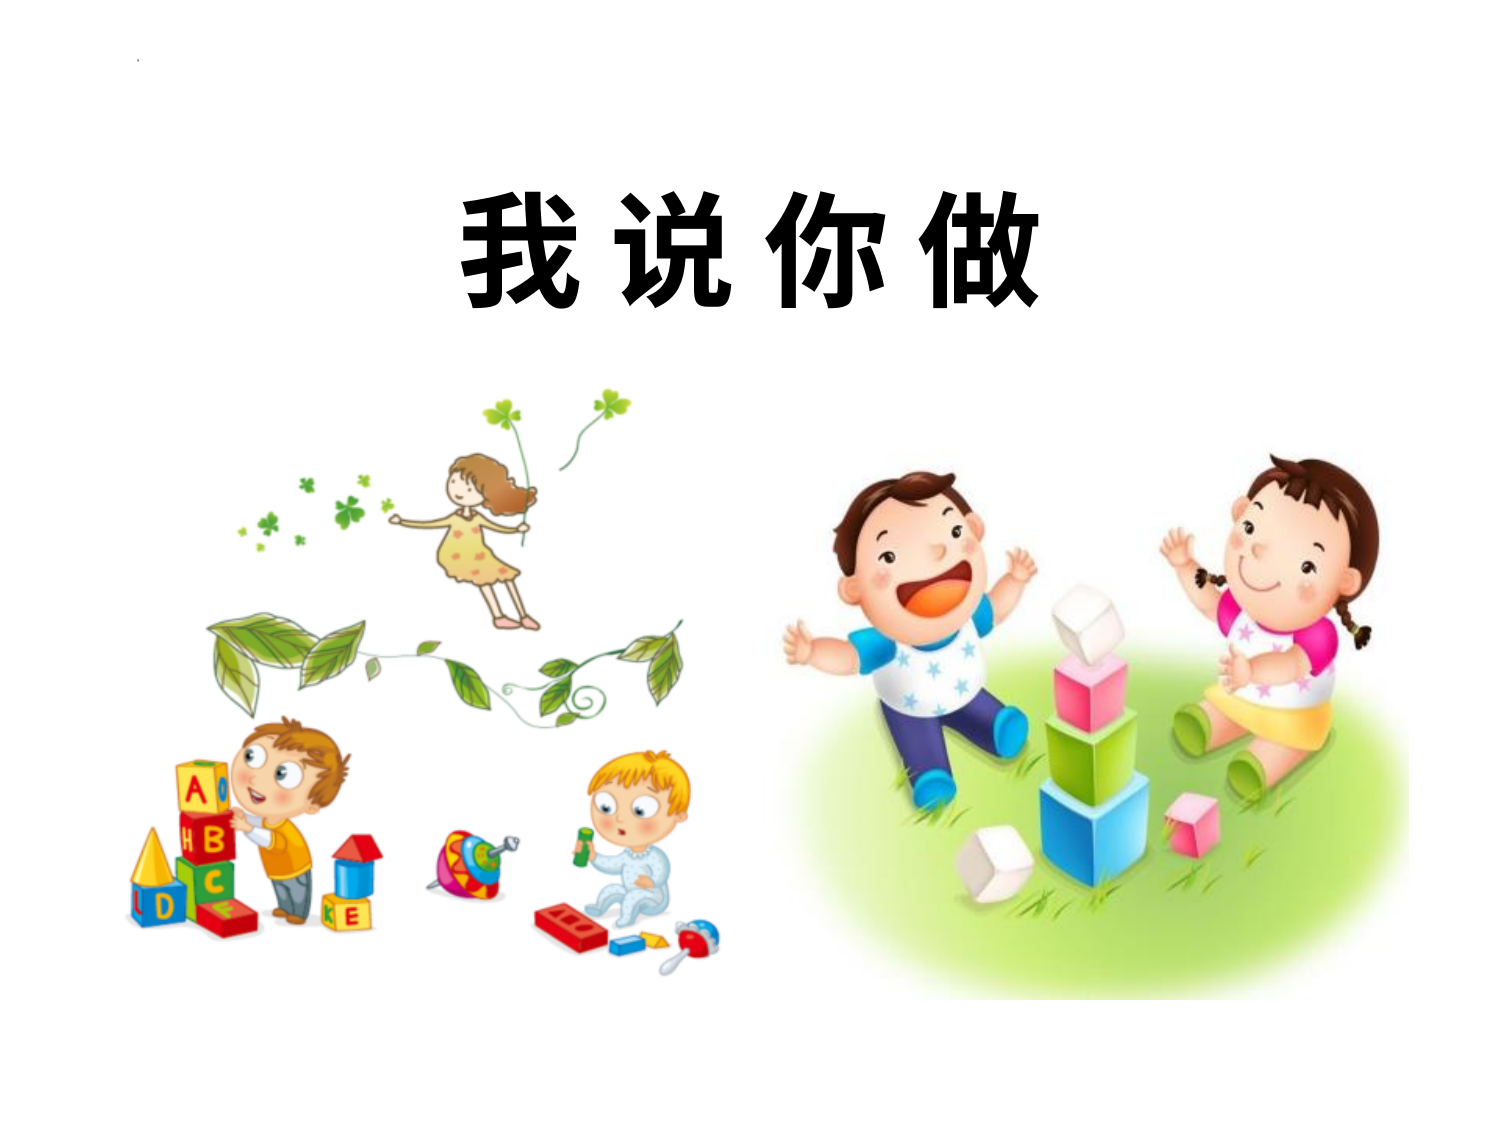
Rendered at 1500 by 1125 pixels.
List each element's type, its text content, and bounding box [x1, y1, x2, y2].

picture [44, 363, 1409, 1001]
text_box 我 说 你 做 [0, 164, 1500, 330]
